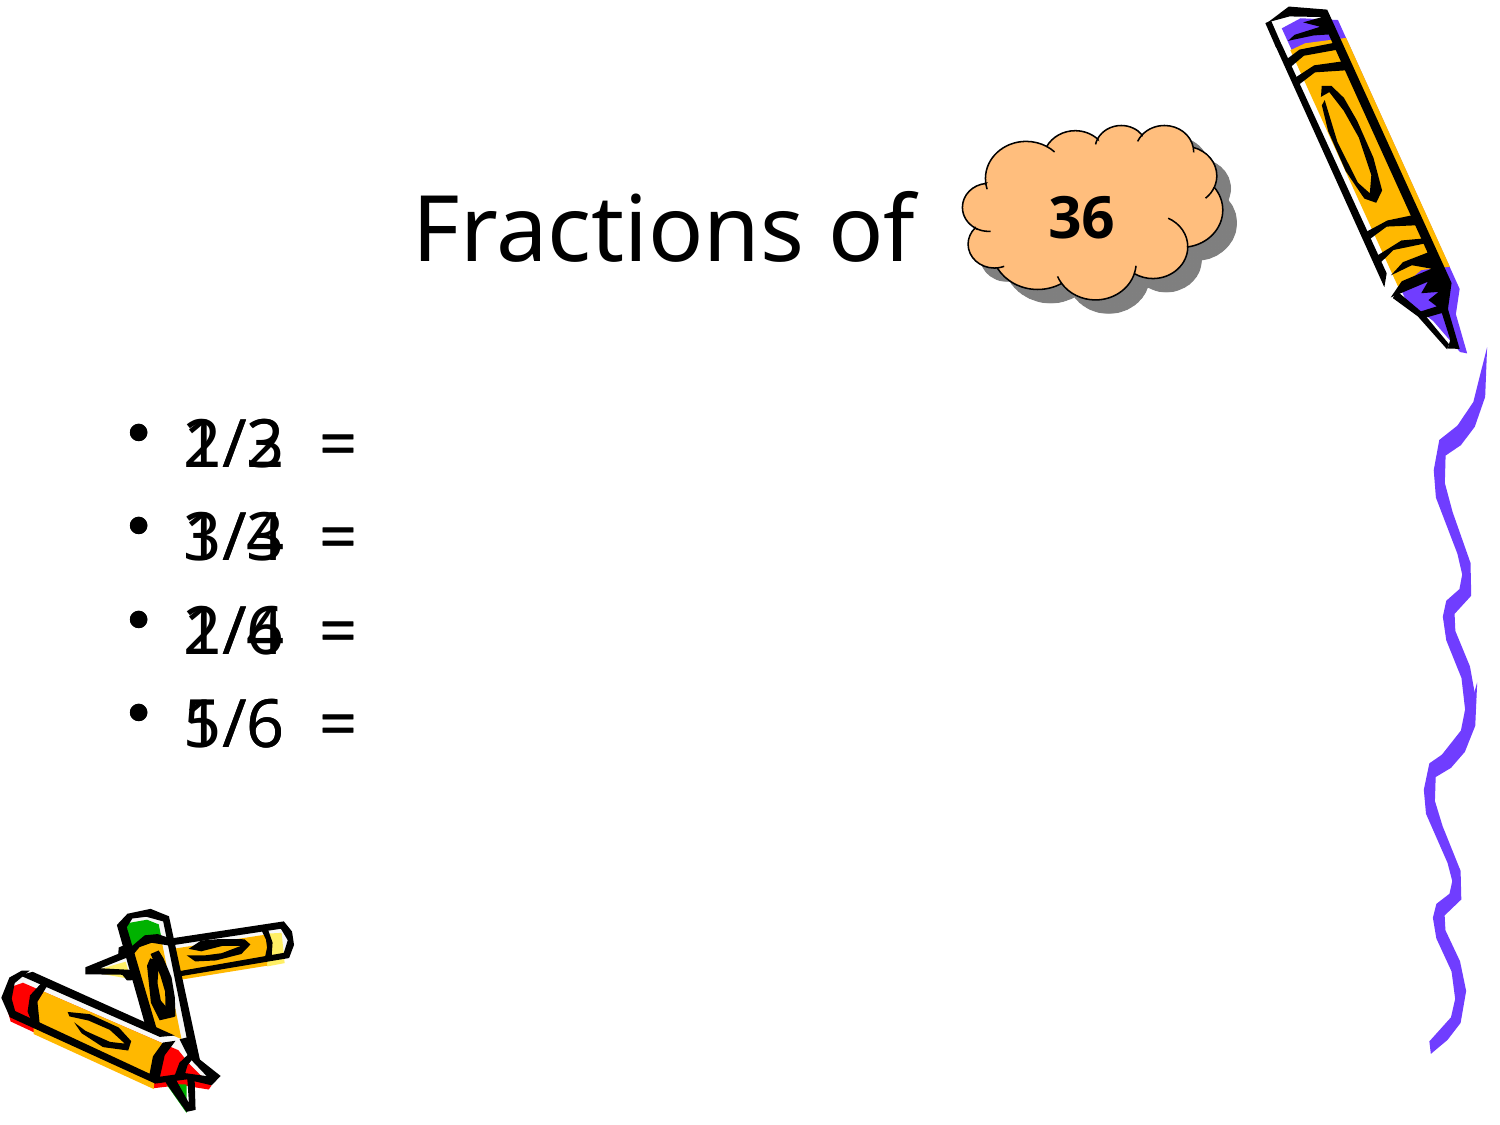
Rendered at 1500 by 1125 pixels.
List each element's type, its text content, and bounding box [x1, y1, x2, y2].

text_box 36 [1033, 172, 1187, 258]
text_box [962, 125, 1223, 300]
title Fractions of [112, 24, 1240, 288]
list 2/3 = 3/4 = 2/6 = 5/6 = [112, 299, 1376, 901]
